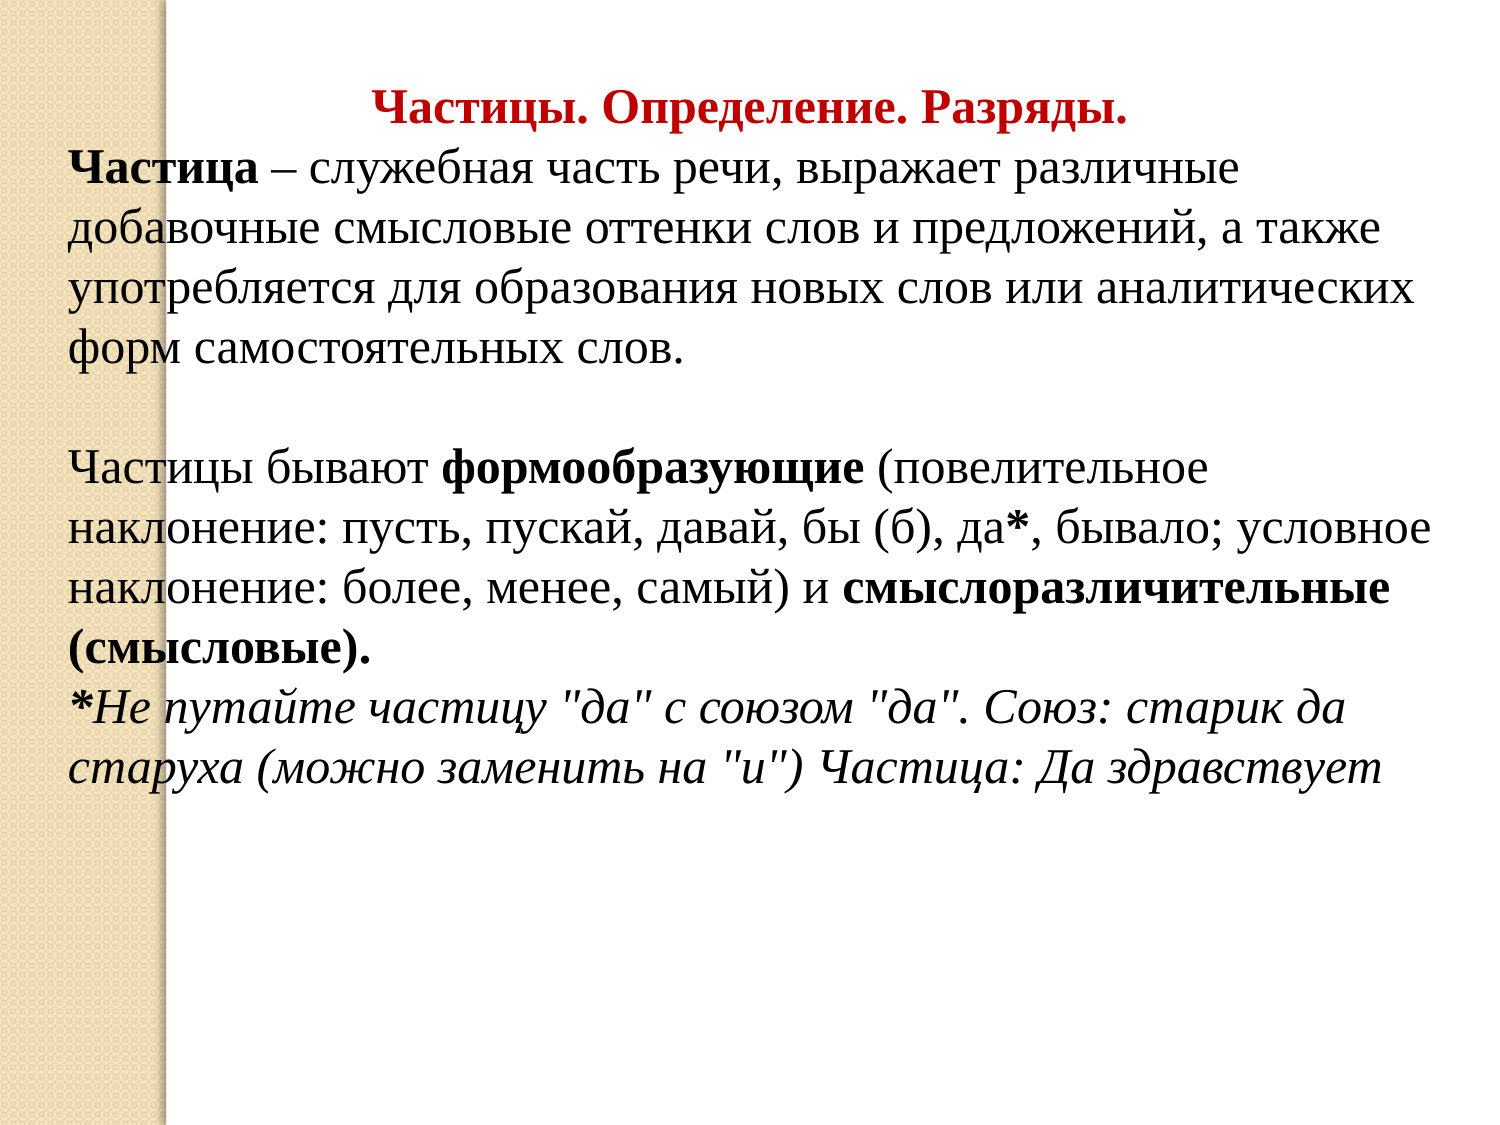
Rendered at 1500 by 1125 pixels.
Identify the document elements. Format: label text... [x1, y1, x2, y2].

text_box Частицы. Определение. Разряды. Частица – служебная часть речи, выражает различные добавочные смысловые оттенки слов и предложений, а также употребляется для образования новых слов или аналитических форм самостоятельных слов. Частицы бывают формообразующие (повелительное наклонение: пусть, пускай, давай, бы (б), да*, бывало; условное наклонение: более, менее, самый) и смыслоразличительные (смысловые). *Не путайте частицу "да" с союзом "да". Союз: старик да старуха (можно заменить на "и") Частица: Да здравствует [53, 66, 1459, 802]
